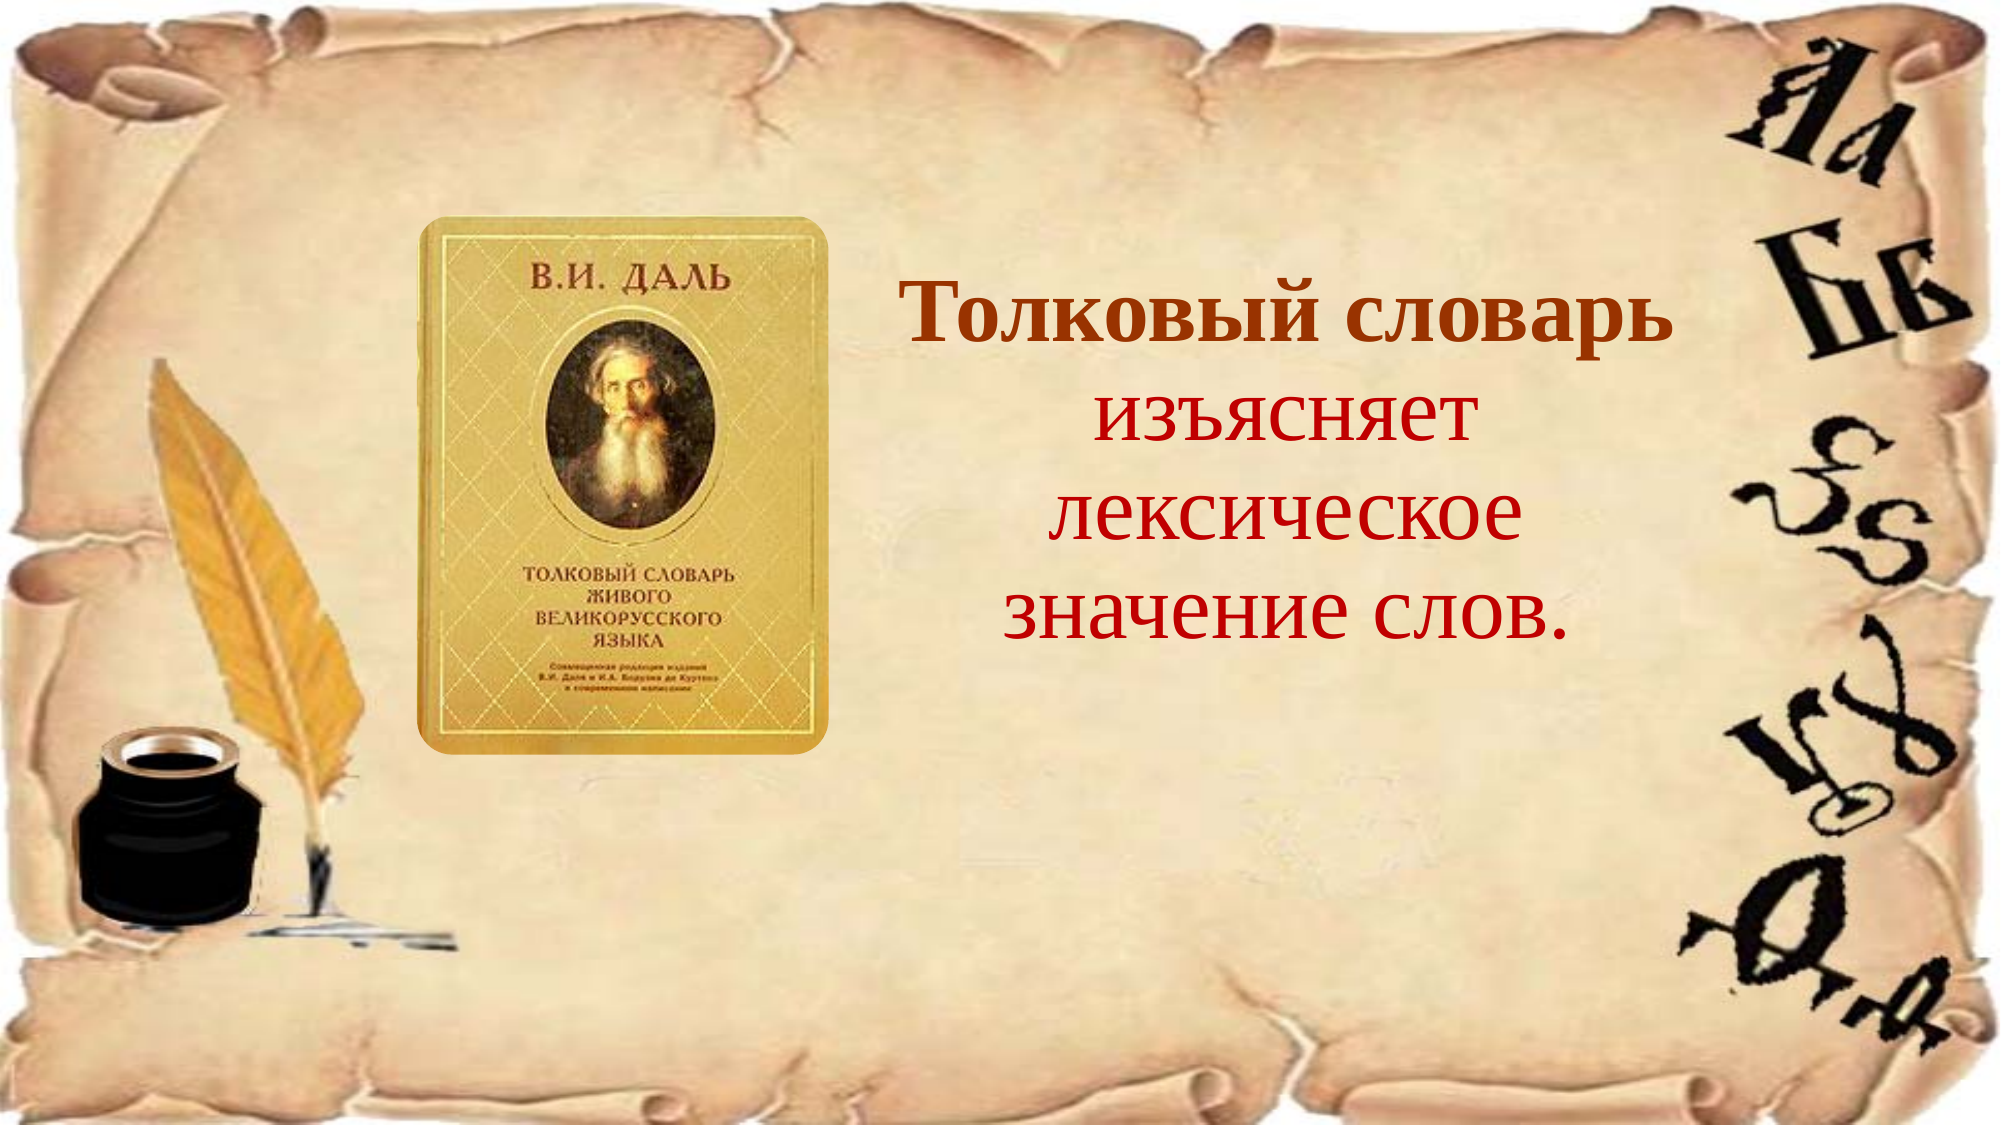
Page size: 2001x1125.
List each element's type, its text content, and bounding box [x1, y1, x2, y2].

picture [0, 0, 2001, 1125]
title Толковый словарь изъясняет лексическое значение слов. [851, 313, 1723, 718]
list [416, 215, 829, 755]
